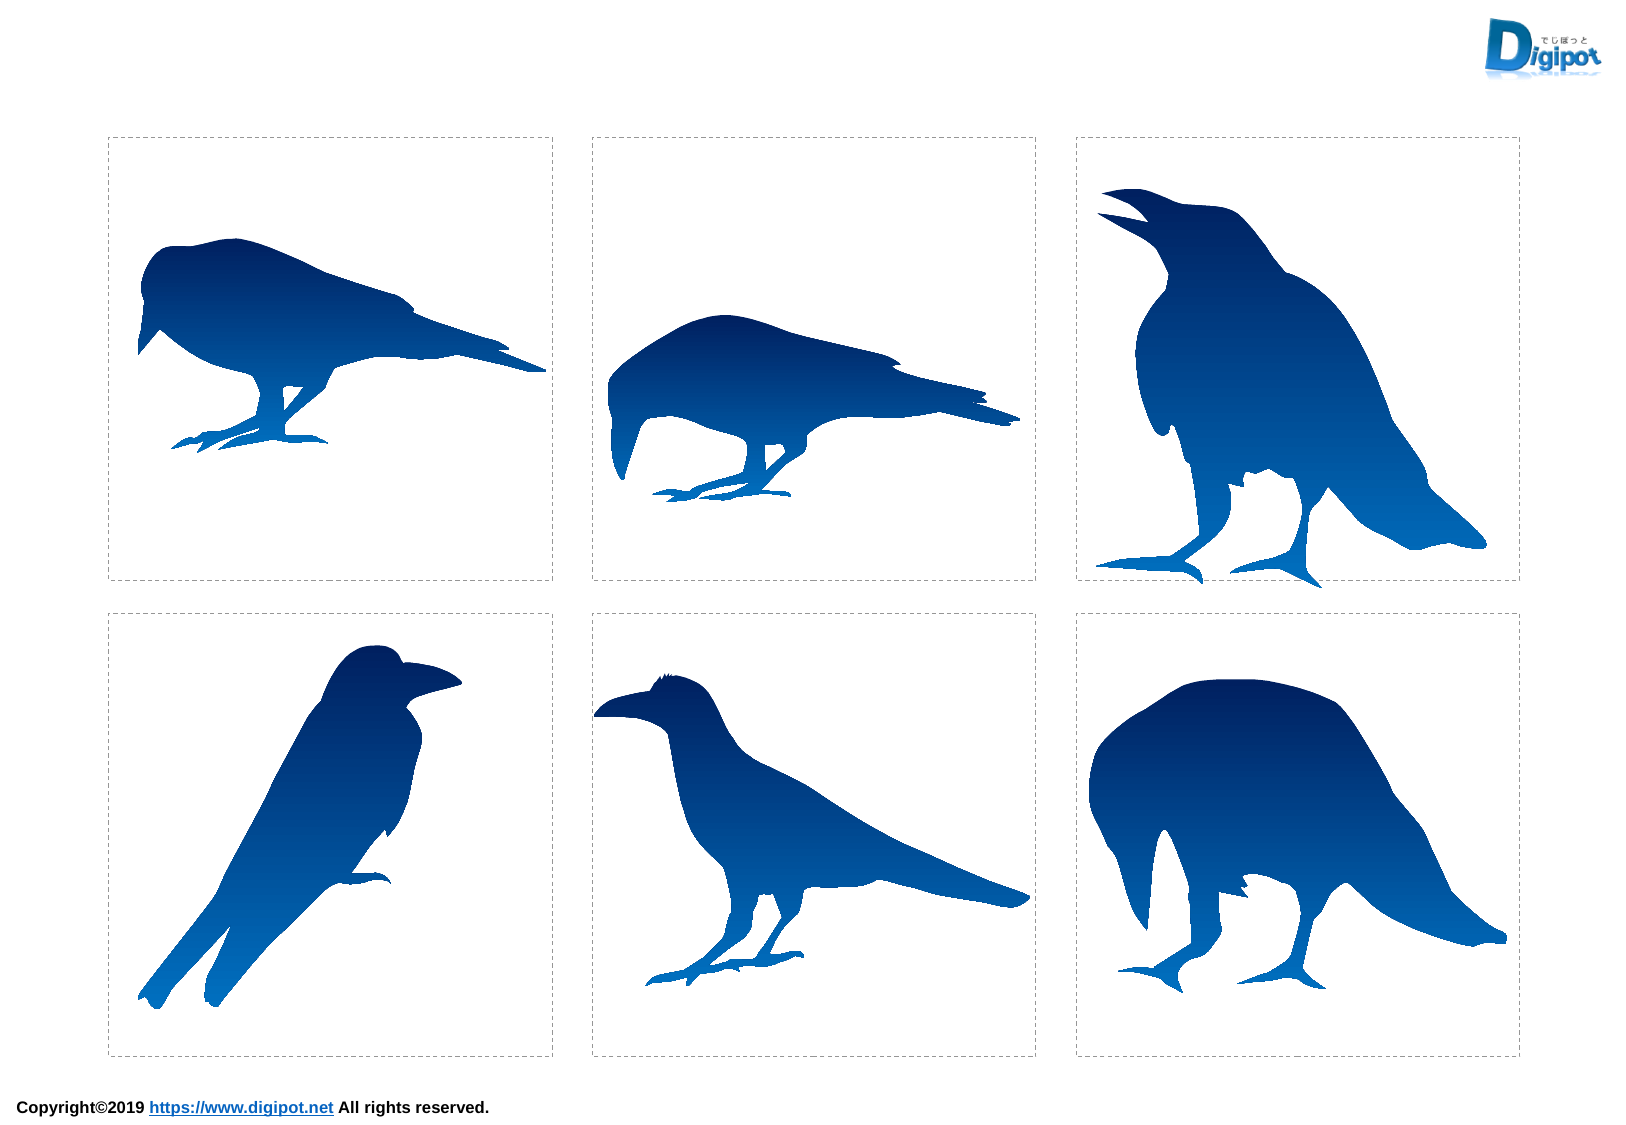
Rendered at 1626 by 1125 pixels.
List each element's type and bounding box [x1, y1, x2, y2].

picture [1485, 18, 1602, 82]
text_box [1096, 188, 1488, 589]
text_box [1089, 679, 1508, 993]
text_box [607, 315, 1021, 503]
text_box [137, 645, 463, 1009]
text_box [137, 238, 547, 453]
text_box [593, 672, 1030, 987]
